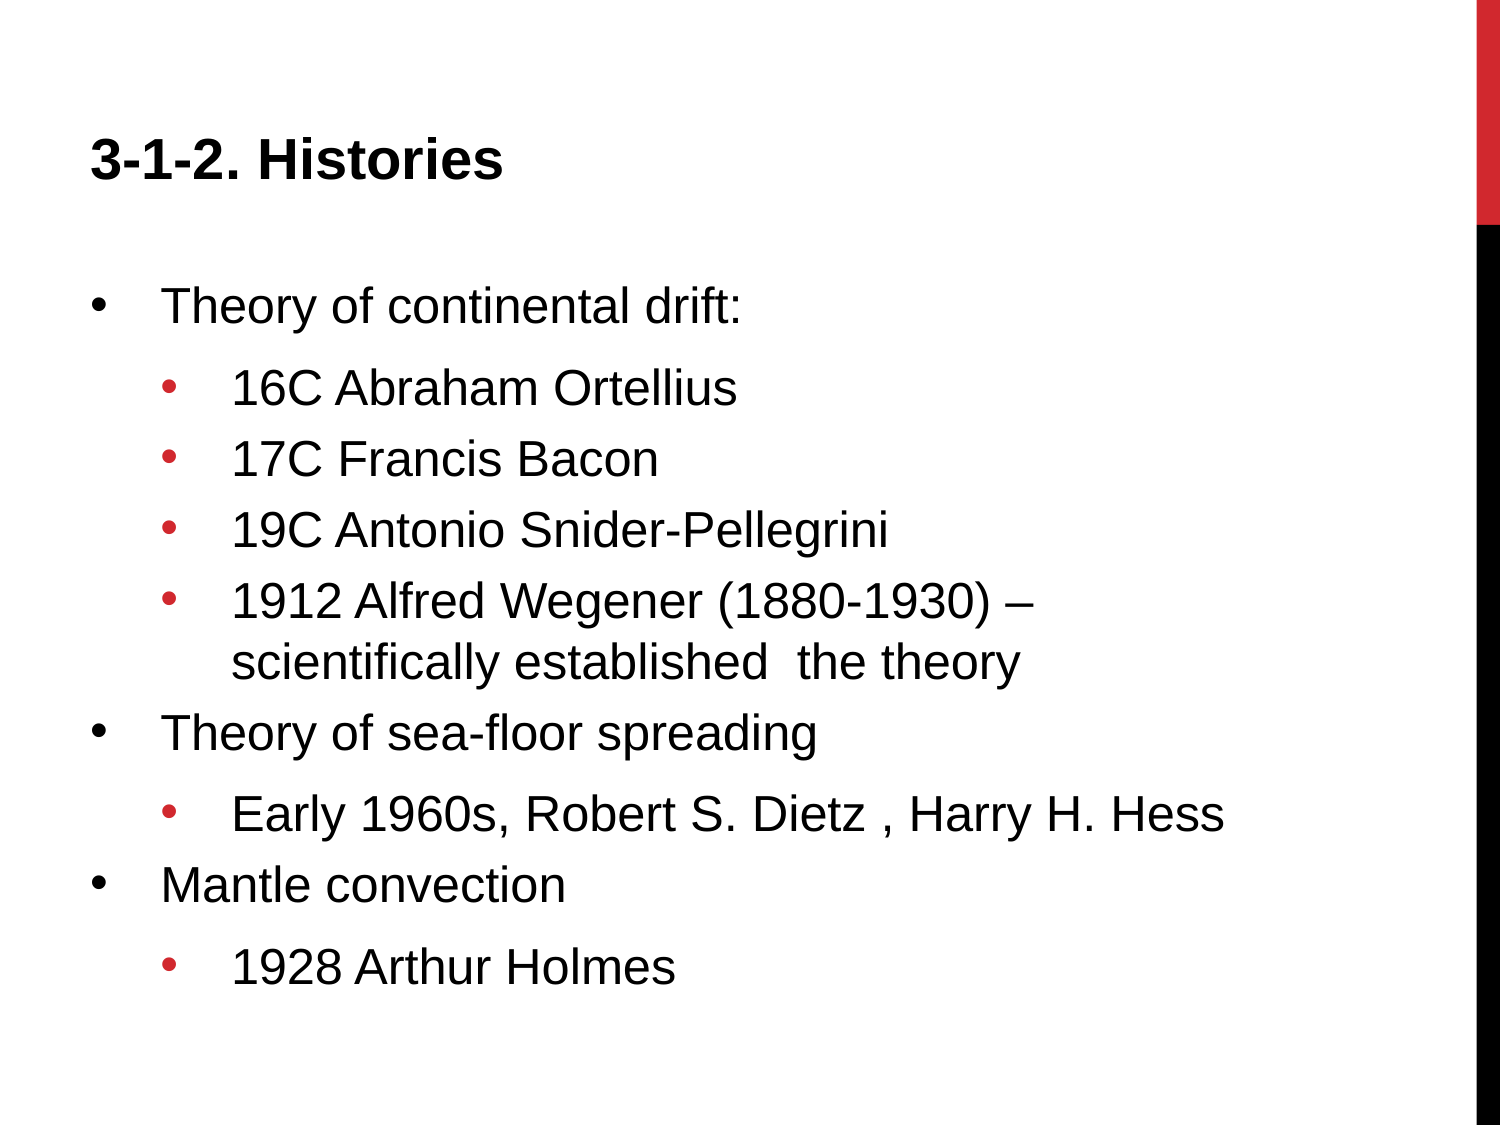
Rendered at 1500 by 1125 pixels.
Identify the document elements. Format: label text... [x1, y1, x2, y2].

list 3-1-2. Histories Theory of continental drift: 16C Abraham Ortellius 17C Francis Bacon 19C Antonio Snider-Pellegrini 1912 Alfred Wegener (1880-1930) – scientifically established the theory Theory of sea-floor spreading Early 1960s, Robert S. Dietz , Harry H. Hess Mantle convection 1928 Arthur Holmes [75, 113, 1325, 1005]
